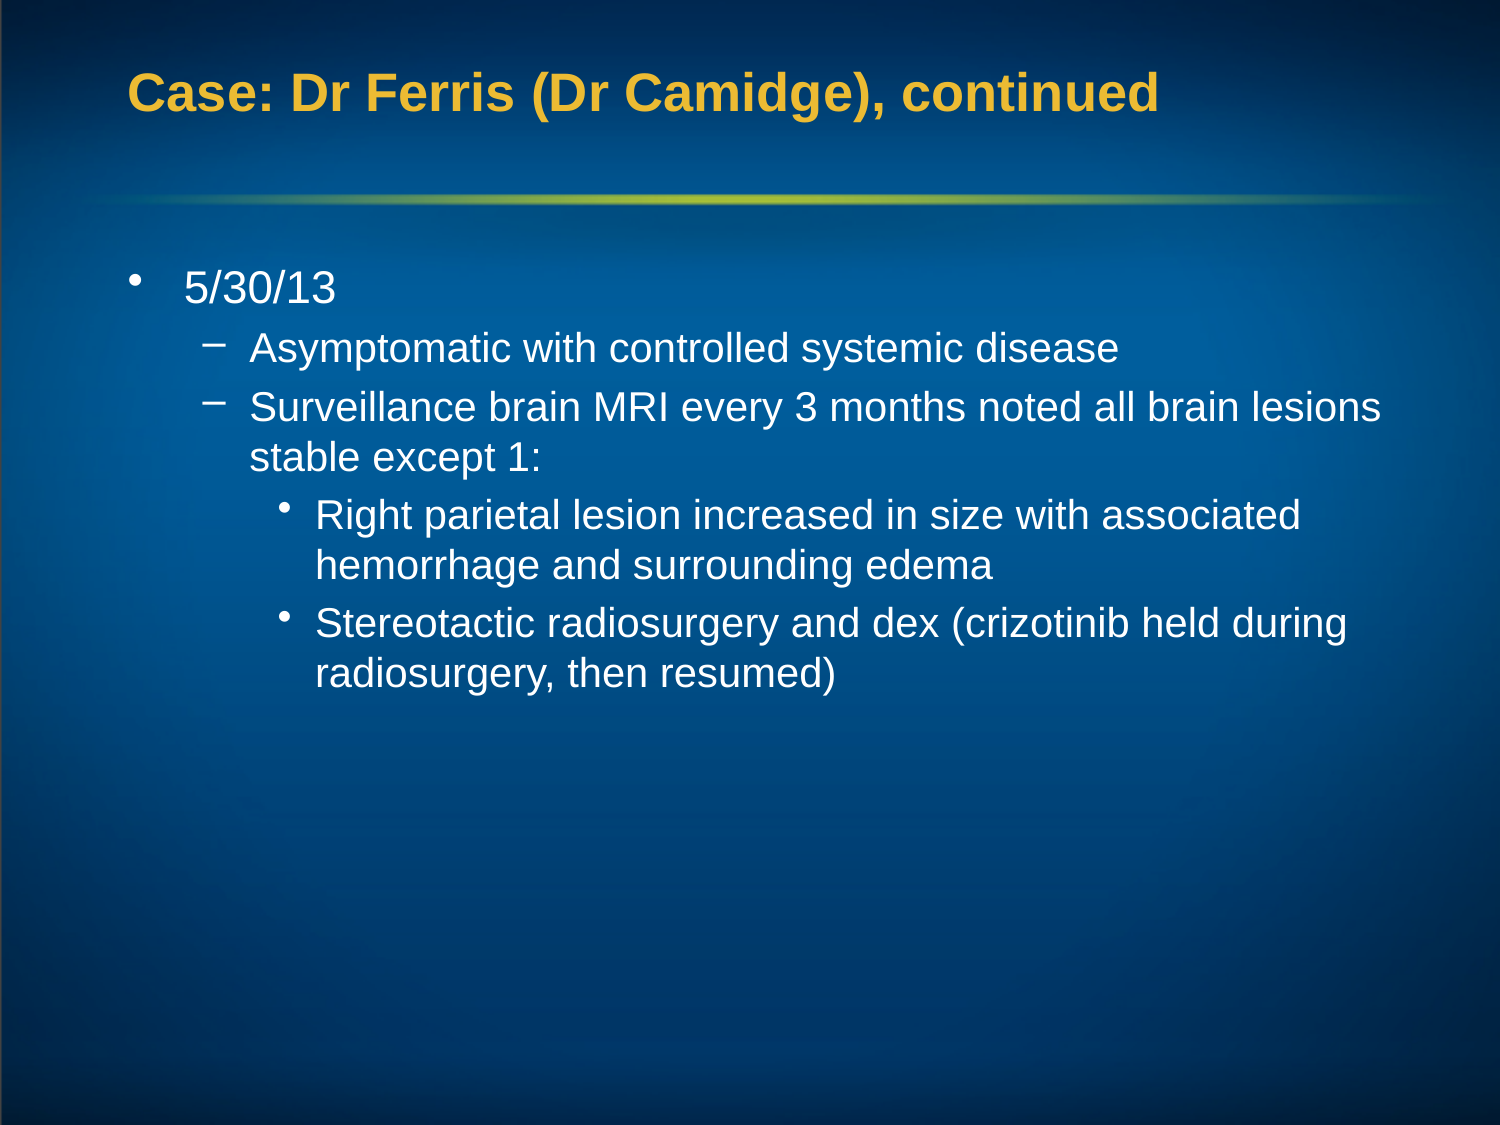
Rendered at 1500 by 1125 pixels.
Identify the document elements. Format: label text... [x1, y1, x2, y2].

picture [0, 0, 1500, 1125]
title Case: Dr Ferris (Dr Camidge), continued [112, 0, 1457, 188]
list 5/30/13 Asymptomatic with controlled systemic disease Surveillance brain MRI every 3 months noted all brain lesions stable except 1: Right parietal lesion increased in size with associated hemorrhage and surrounding edema Stereotactic radiosurgery and dex (crizotinib held during radiosurgery, then resumed) [112, 250, 1436, 1052]
